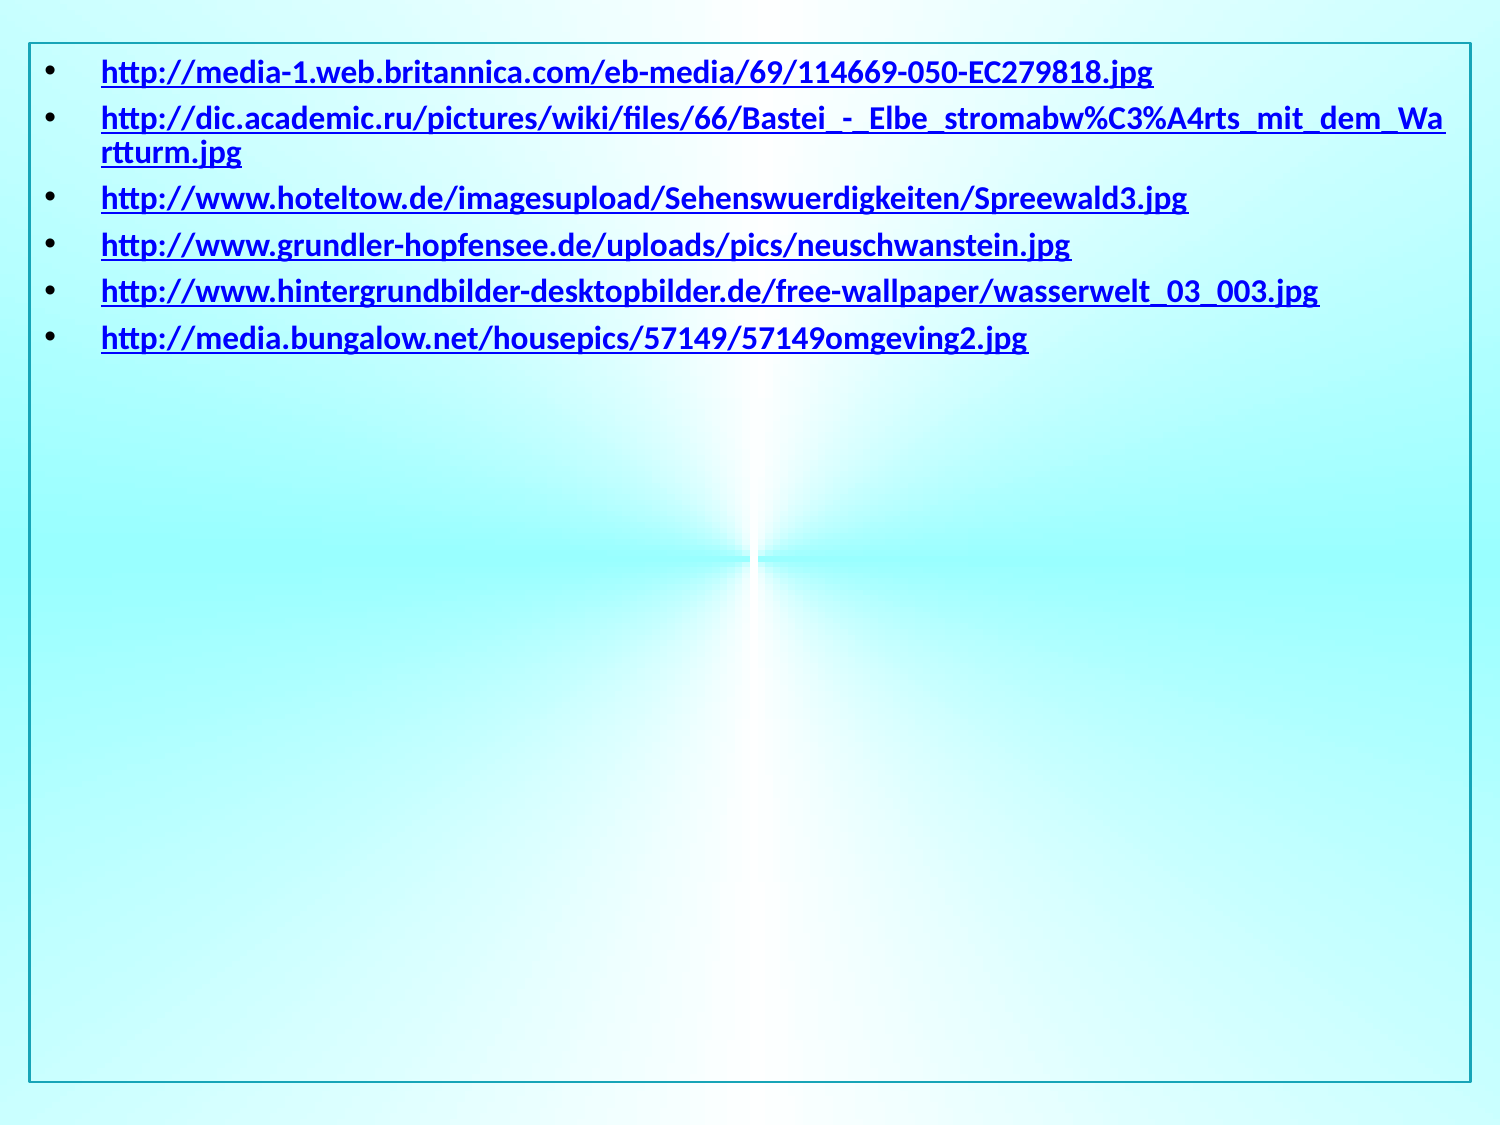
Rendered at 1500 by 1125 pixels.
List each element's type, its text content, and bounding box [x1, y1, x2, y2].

picture [0, 0, 1500, 1125]
list http://media-1.web.britannica.com/eb-media/69/114669-050-EC279818.jpg http://dic.academic.ru/pictures/wiki/files/66/Bastei_-_Elbe_stromabw%C3%A4rts_mit_dem_Wartturm.jpg http://www.hoteltow.de/imagesupload/Sehenswuerdigkeiten/Spreewald3.jpg http://www.grundler-hopfensee.de/uploads/pics/neuschwanstein.jpg http://www.hintergrundbilder-desktopbilder.de/free-wallpaper/wasserwelt_03_003.jpg http://media.bungalow.net/housepics/57149/57149omgeving2.jpg [29, 42, 1471, 1083]
